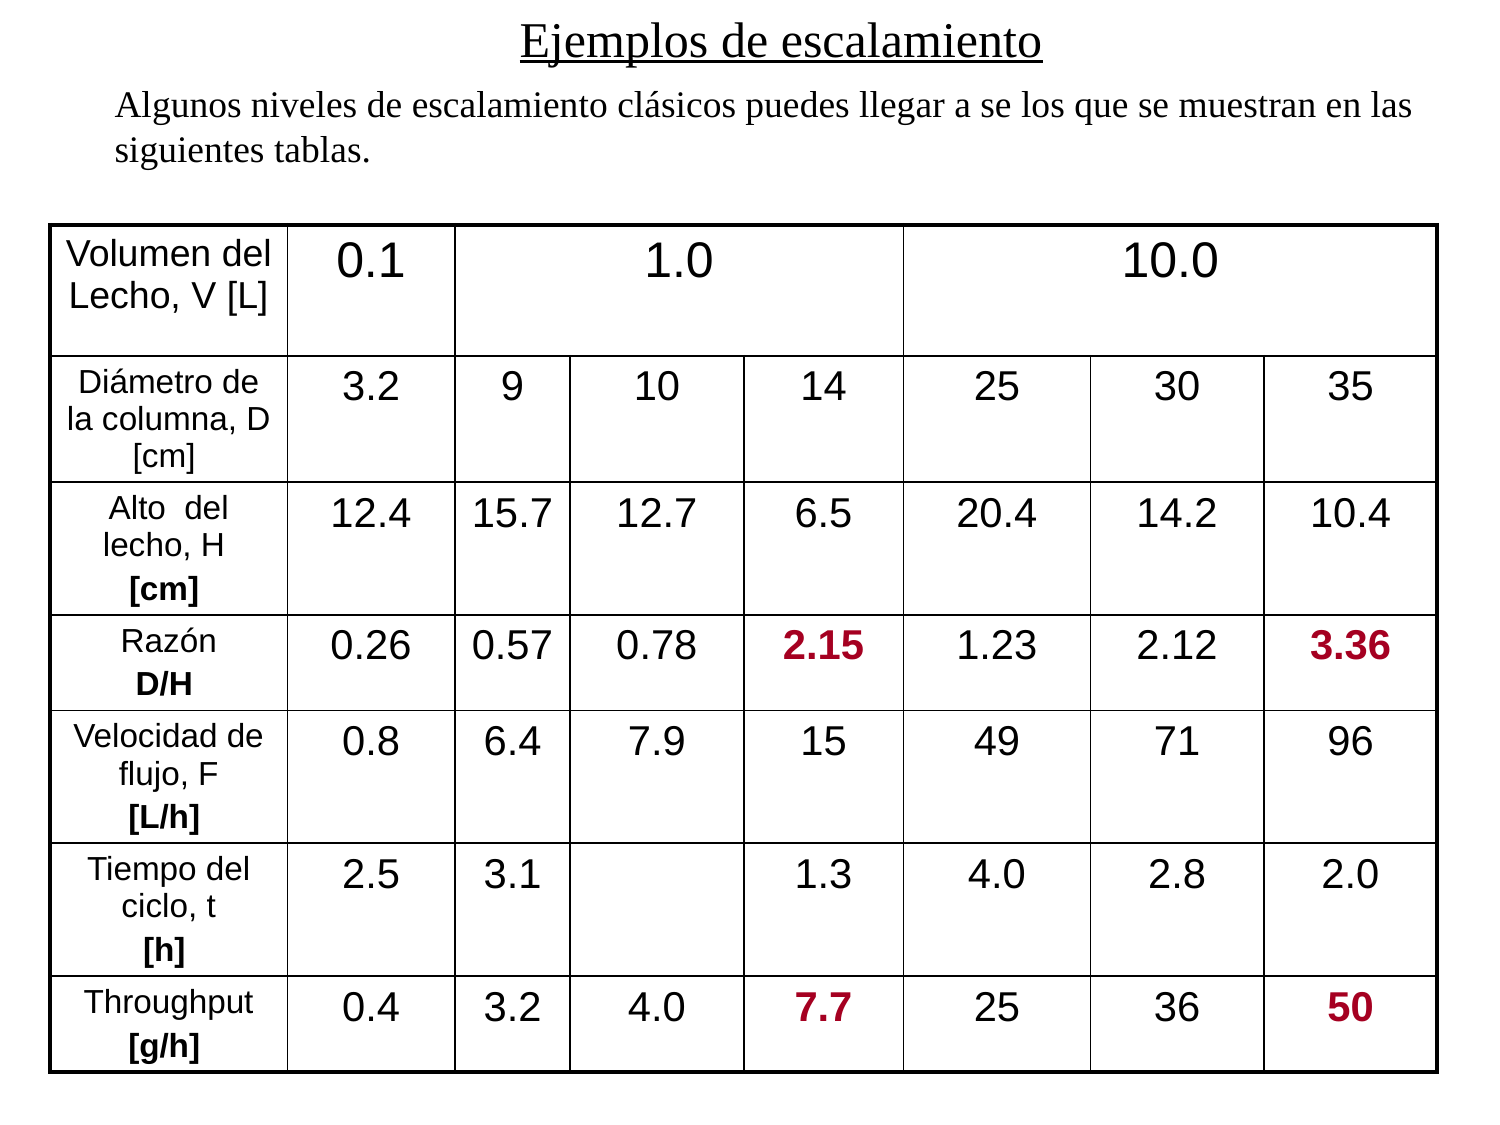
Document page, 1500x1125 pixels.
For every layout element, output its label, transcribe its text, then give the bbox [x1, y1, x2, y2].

table_cell 35 [1265, 357, 1435, 481]
table_cell 6.5 [745, 483, 903, 614]
table_cell 0.4 [288, 977, 454, 1070]
table_cell 6.4 [456, 711, 569, 842]
table_cell 0.57 [456, 616, 569, 710]
table_cell 30 [1091, 357, 1263, 481]
table_cell 96 [1265, 711, 1435, 842]
table_cell 7.7 [745, 977, 903, 1070]
table_header 10.0 [904, 227, 1435, 355]
table_cell 36 [1091, 977, 1263, 1070]
table_cell 0.8 [288, 711, 454, 842]
table_cell Alto del lecho, H [cm] [52, 483, 287, 614]
table_cell 20.4 [904, 483, 1090, 614]
table_cell Tiempo del ciclo, t [h] [52, 844, 287, 975]
table_cell 2.15 [745, 616, 903, 710]
table_cell 14.2 [1091, 483, 1263, 614]
table_cell 1.3 [745, 844, 903, 975]
table_cell 4.0 [571, 977, 743, 1070]
table_cell 2.0 [1265, 844, 1435, 975]
table_cell 12.4 [288, 483, 454, 614]
table_cell 25 [904, 357, 1090, 481]
table_header 0.1 [288, 227, 454, 355]
table_cell Diámetro de la columna, D [cm] [52, 357, 287, 481]
table_cell 15 [745, 711, 903, 842]
table_header 1.0 [456, 227, 903, 355]
table_cell 10.4 [1265, 483, 1435, 614]
table_cell 7.9 [571, 711, 743, 842]
table_header Volumen del Lecho, V [L] [52, 227, 287, 355]
table_cell 3.2 [456, 977, 569, 1070]
table_cell 12.7 [571, 483, 743, 614]
table_cell 2.12 [1091, 616, 1263, 710]
table_cell 2.8 [1091, 844, 1263, 975]
table_cell 4.0 [904, 844, 1090, 975]
table_cell Razón D/H [52, 616, 287, 710]
table_cell Velocidad de flujo, F [L/h] [52, 711, 287, 842]
table_cell 50 [1265, 977, 1435, 1070]
table_cell 49 [904, 711, 1090, 842]
table_cell 0.78 [571, 616, 743, 710]
table_cell 1.23 [904, 616, 1090, 710]
table_cell Throughput [g/h] [52, 977, 287, 1070]
table_cell 3.2 [288, 357, 454, 481]
table_cell 10 [571, 357, 743, 481]
table_cell 15.7 [456, 483, 569, 614]
text_box Ejemplos de escalamiento Algunos niveles de escalamiento clásicos puedes llegar a se los que se muestran en las siguientes tablas. [99, 0, 1463, 178]
table_cell [571, 844, 743, 975]
table_cell 25 [904, 977, 1090, 1070]
table_cell 3.36 [1265, 616, 1435, 710]
table_cell 14 [745, 357, 903, 481]
table_cell 2.5 [288, 844, 454, 975]
table_cell 71 [1091, 711, 1263, 842]
table_cell 0.26 [288, 616, 454, 710]
table_cell 9 [456, 357, 569, 481]
table_cell 3.1 [456, 844, 569, 975]
